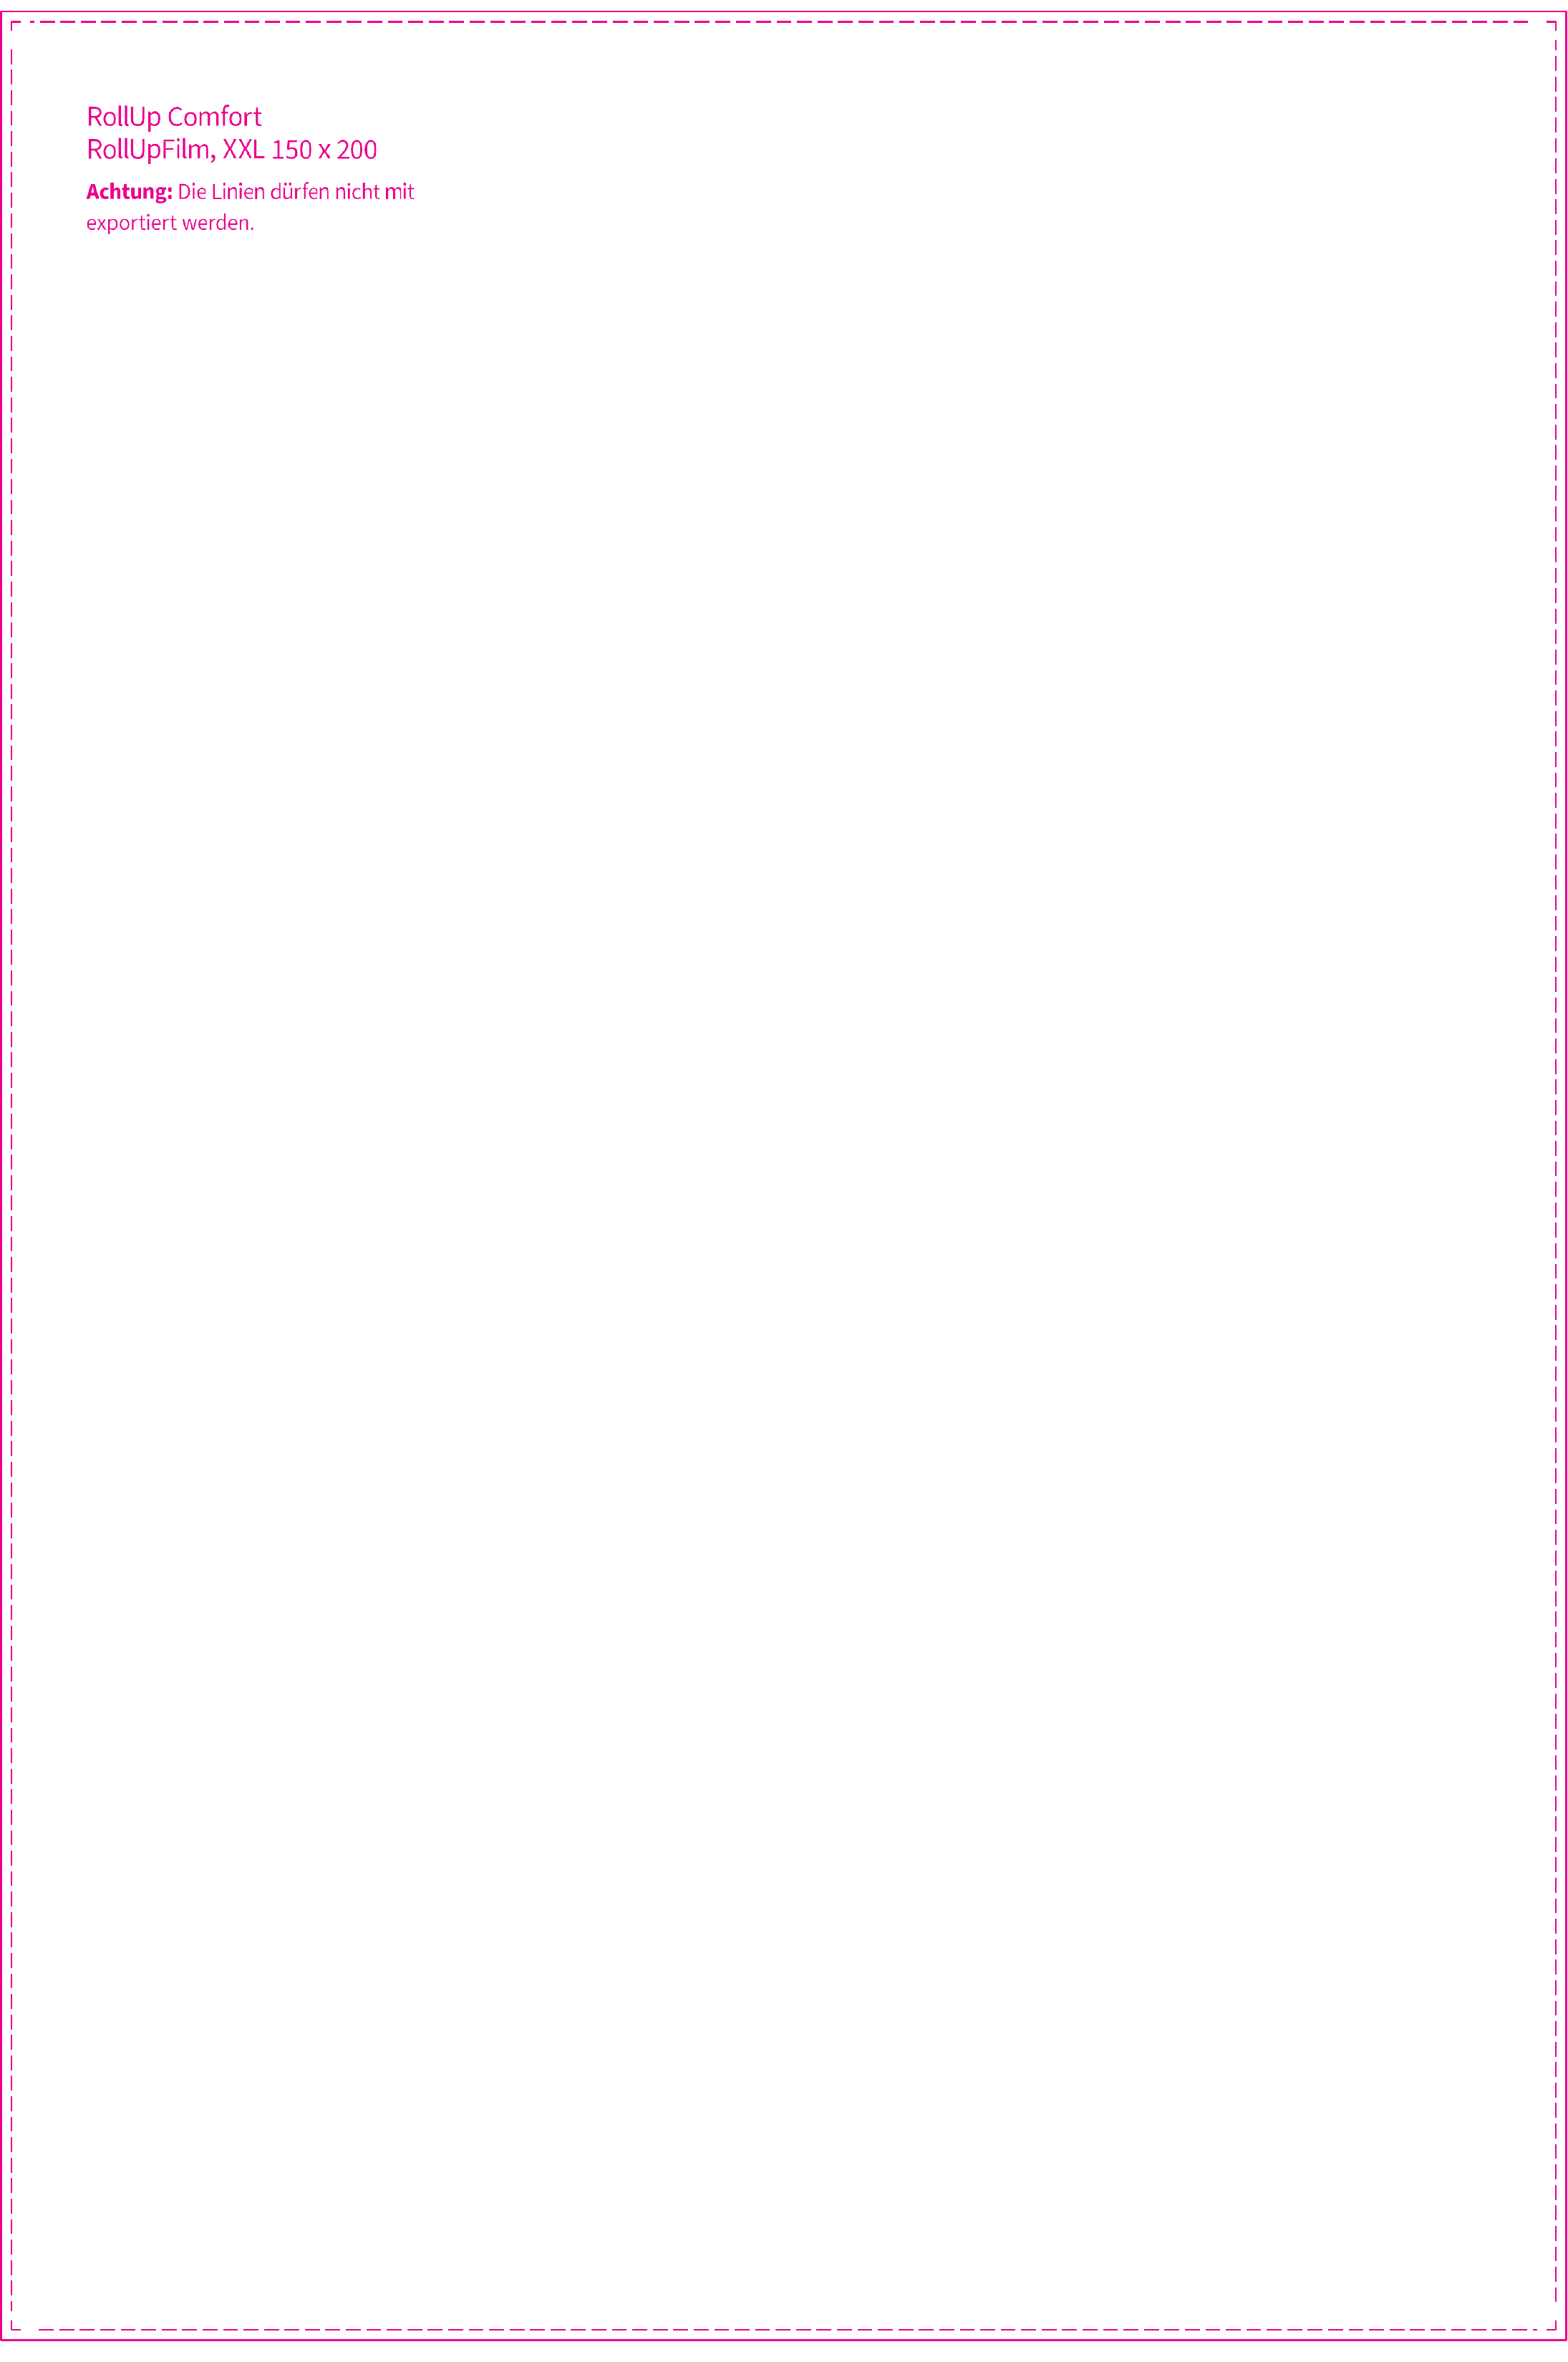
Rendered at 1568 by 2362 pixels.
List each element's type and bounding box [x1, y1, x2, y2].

picture [213, 183, 226, 199]
picture [337, 140, 362, 159]
picture [168, 107, 197, 126]
picture [86, 183, 141, 199]
picture [255, 187, 264, 199]
picture [336, 187, 345, 199]
picture [273, 140, 311, 159]
picture [189, 144, 208, 158]
picture [148, 111, 160, 132]
picture [364, 140, 377, 159]
picture [223, 139, 252, 158]
picture [239, 183, 253, 199]
picture [347, 183, 380, 199]
picture [228, 187, 237, 199]
picture [163, 138, 180, 158]
picture [130, 139, 145, 159]
picture [403, 183, 415, 199]
picture [143, 187, 172, 203]
picture [295, 182, 318, 199]
picture [271, 183, 281, 199]
picture [179, 183, 206, 199]
picture [130, 107, 145, 126]
picture [283, 183, 292, 199]
picture [89, 139, 116, 159]
picture [386, 187, 402, 199]
picture [319, 187, 329, 199]
picture [87, 213, 253, 234]
picture [318, 144, 331, 158]
picture [244, 107, 262, 126]
picture [199, 105, 242, 126]
picture [89, 107, 116, 126]
picture [148, 144, 160, 164]
